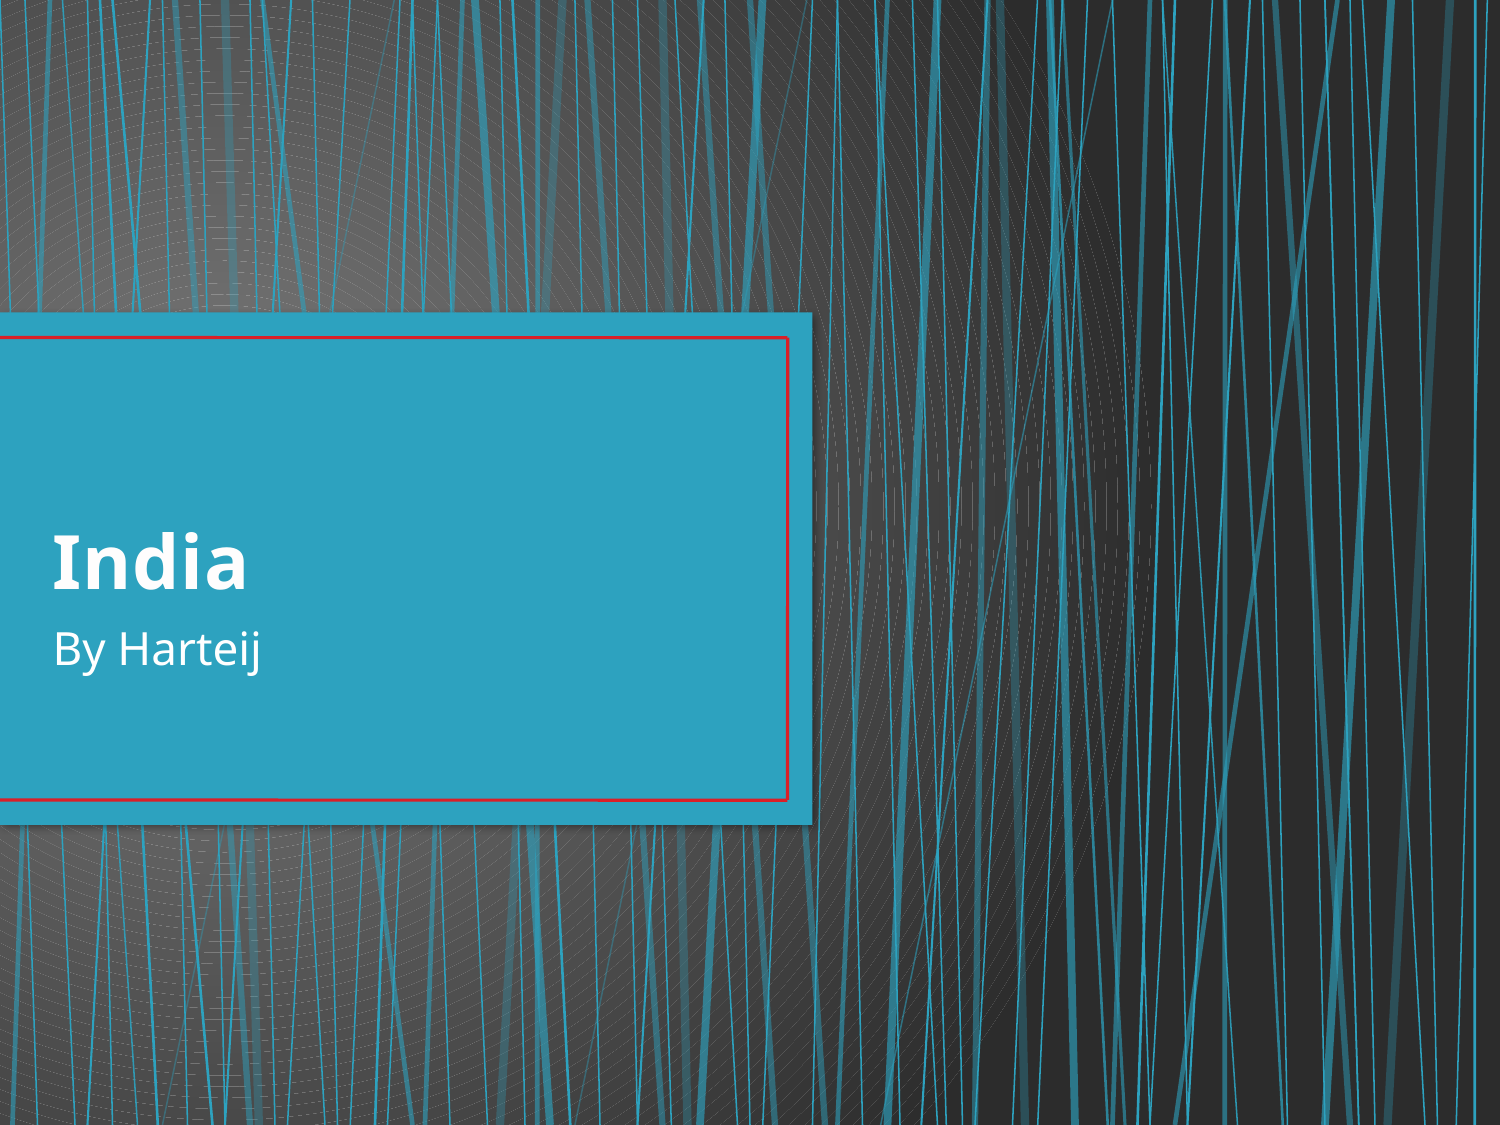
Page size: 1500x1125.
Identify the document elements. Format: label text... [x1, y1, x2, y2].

title India [37, 349, 763, 612]
subtitle By Harteij [37, 612, 763, 788]
